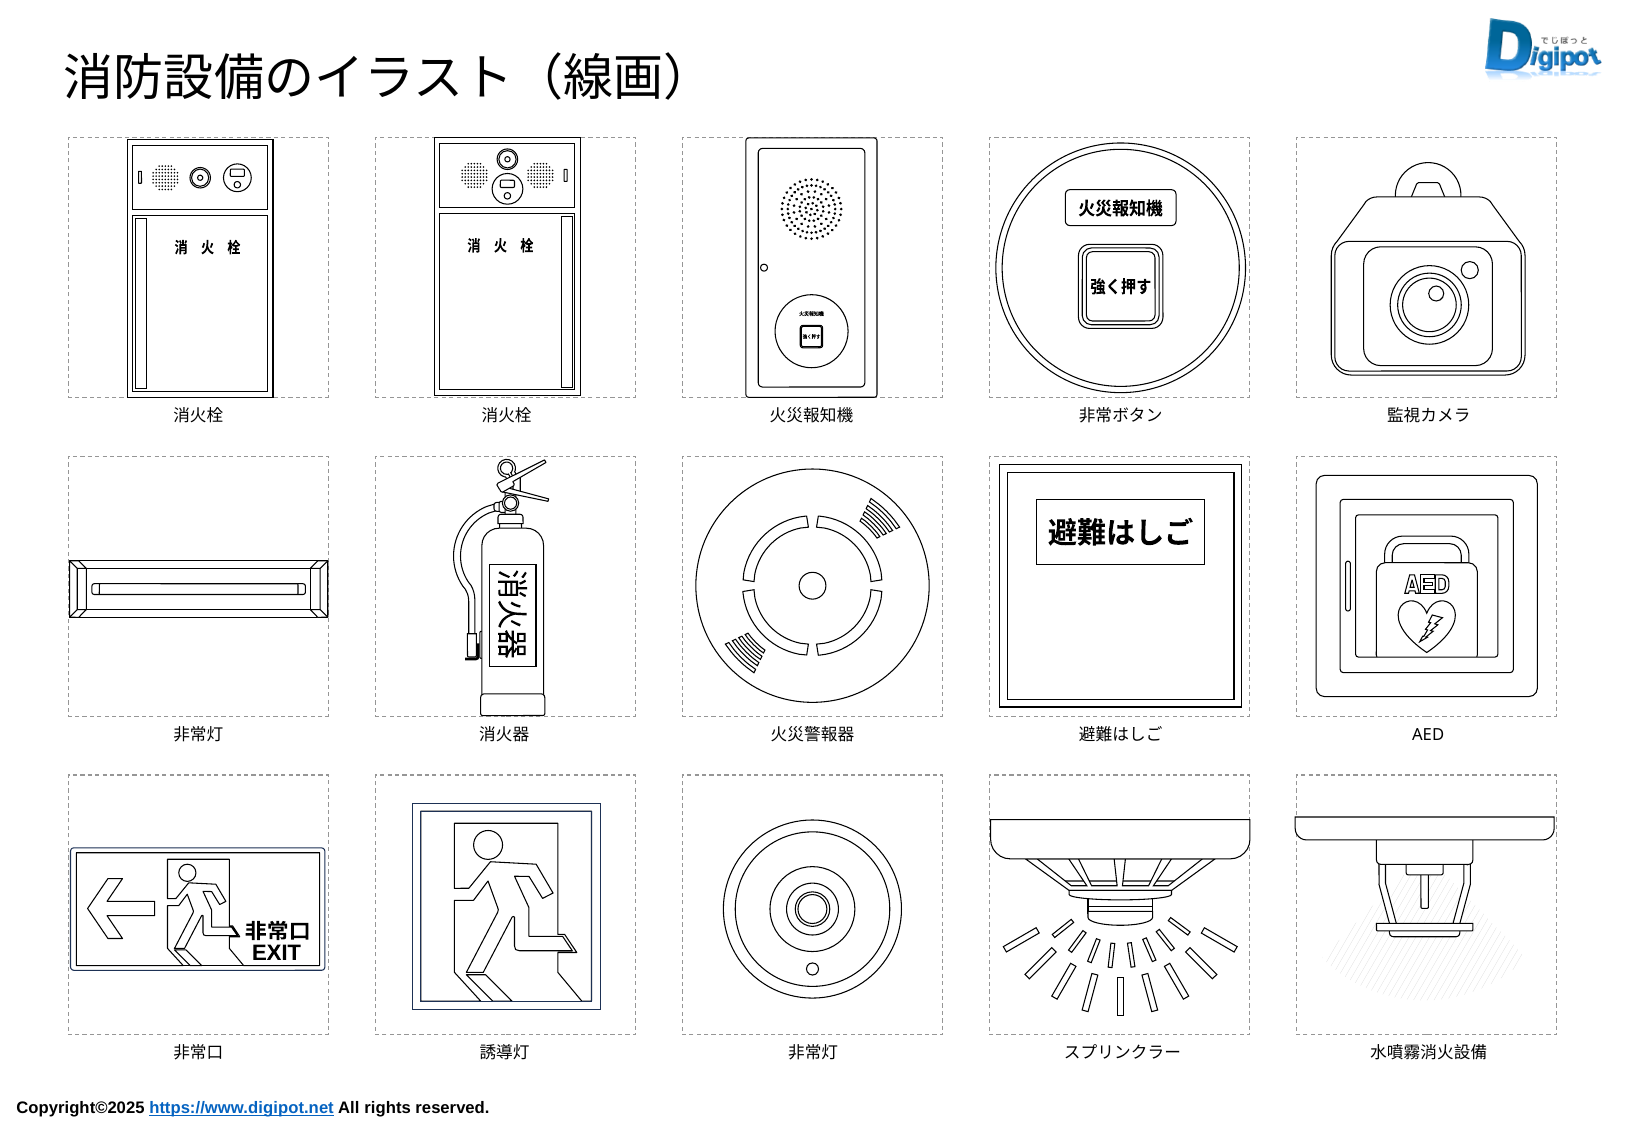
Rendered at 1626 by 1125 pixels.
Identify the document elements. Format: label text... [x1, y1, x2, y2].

text_box 消火器 [373, 716, 636, 752]
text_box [995, 142, 1246, 393]
text_box 水噴霧消火設備 [1297, 1034, 1561, 1069]
text_box 監視カメラ [1297, 397, 1561, 433]
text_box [70, 847, 325, 971]
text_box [1295, 816, 1555, 1001]
text_box 消防設備のイラスト（線画） [49, 38, 728, 113]
text_box 消火栓 [67, 397, 330, 433]
text_box 非常灯 [67, 716, 330, 752]
text_box 避難はしご [989, 716, 1253, 752]
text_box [453, 459, 550, 716]
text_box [990, 819, 1250, 1016]
text_box 非常ボタン [989, 397, 1252, 433]
text_box 火災警報器 [681, 716, 944, 752]
picture [1485, 18, 1602, 82]
text_box スプリンクラー [991, 1034, 1254, 1069]
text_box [434, 137, 581, 396]
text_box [999, 464, 1242, 708]
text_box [723, 819, 902, 999]
text_box 非常口 [67, 1034, 330, 1069]
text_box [127, 139, 274, 398]
text_box 非常灯 [681, 1034, 945, 1069]
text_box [69, 560, 328, 618]
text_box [745, 137, 878, 398]
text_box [412, 803, 601, 1010]
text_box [695, 468, 930, 703]
text_box 誘導灯 [373, 1034, 636, 1069]
text_box AED [1296, 716, 1560, 752]
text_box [1331, 162, 1526, 376]
text_box 消火栓 [375, 397, 638, 433]
text_box 火災報知機 [680, 397, 943, 433]
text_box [1316, 475, 1538, 697]
